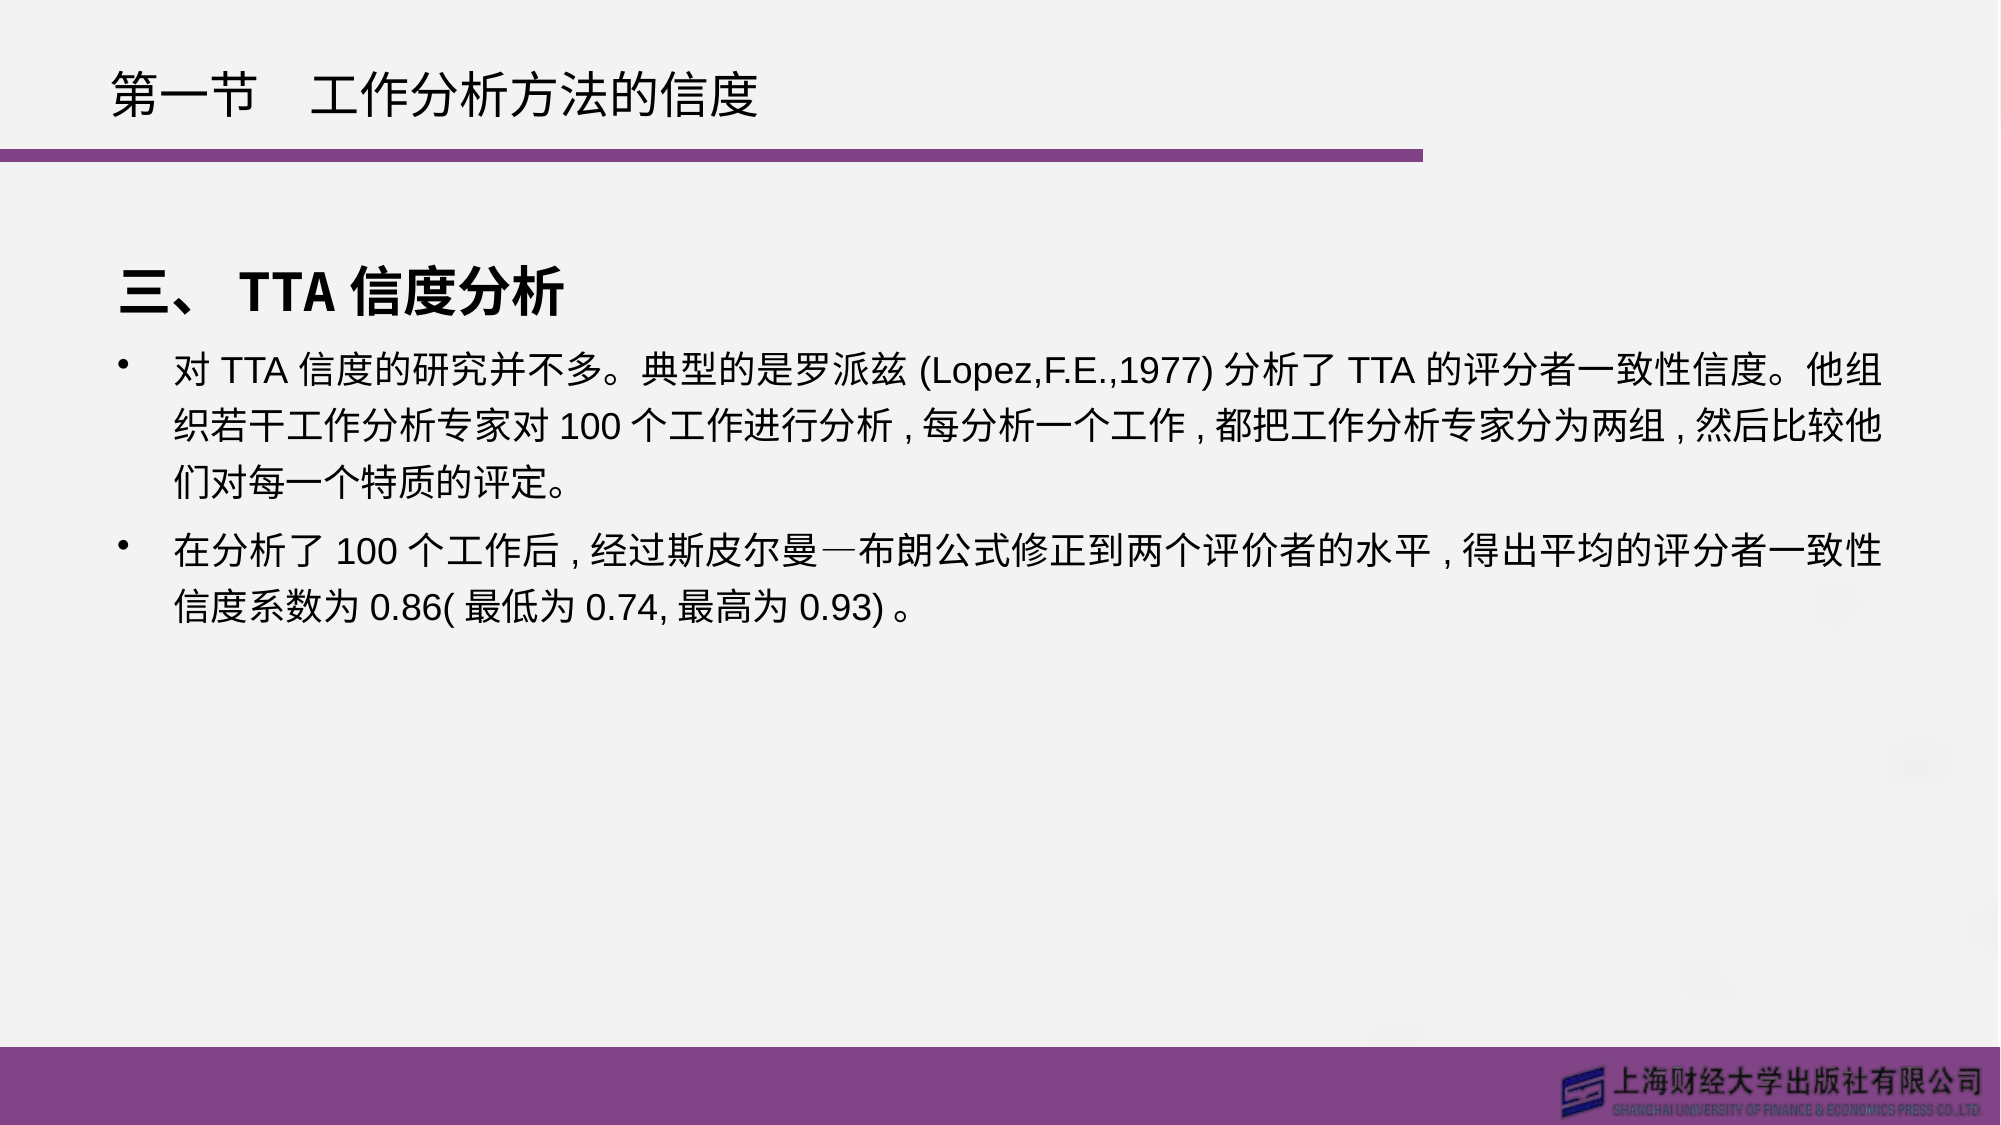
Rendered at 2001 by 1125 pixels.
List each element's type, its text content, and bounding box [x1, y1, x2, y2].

list 三、TTA信度分析 对TTA信度的研究并不多。典型的是罗派兹(Lopez,F.E.,1977)分析了TTA的评分者一致性信度。他组织若干工作分析专家对100个工作进行分析,每分析一个工作,都把工作分析专家分为两组,然后比较他们对每一个特质的评定。 在分析了100个工作后,经过斯皮尔曼—布朗公式修正到两个评价者的水平,得出平均的评分者一致性信度系数为0.86(最低为0.74,最高为0.93)。 [102, 233, 1898, 1032]
title 第一节 工作分析方法的信度 [94, 42, 1451, 146]
picture [0, 0, 2001, 1125]
